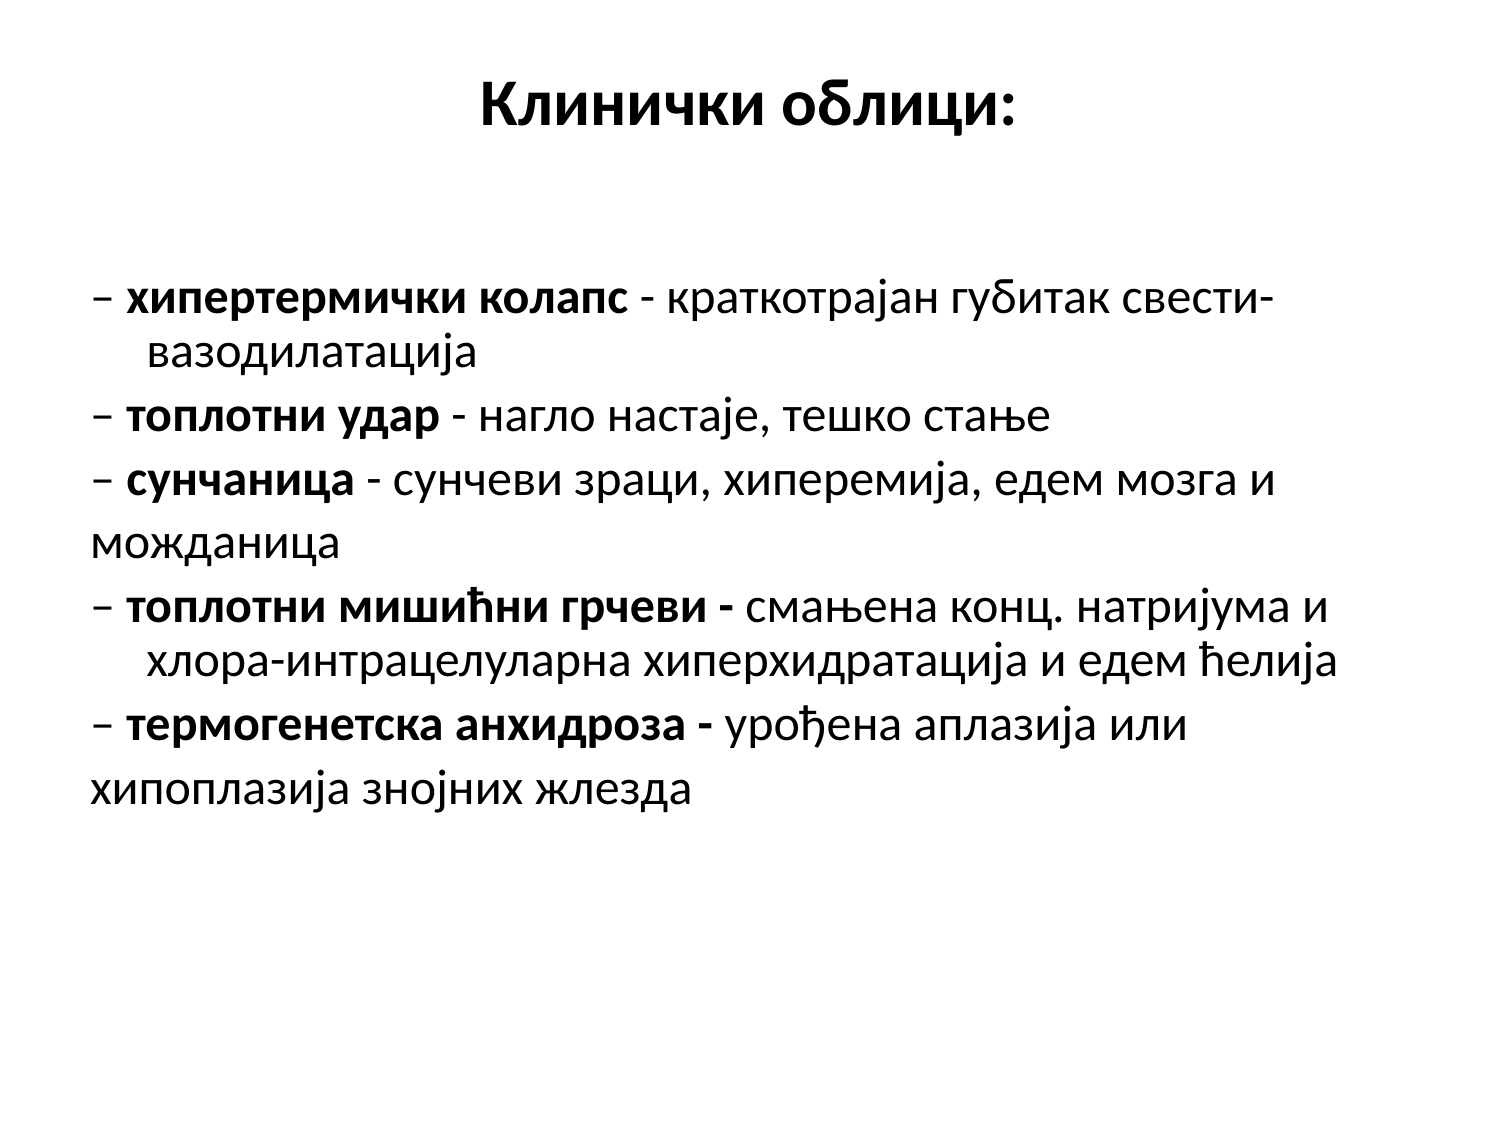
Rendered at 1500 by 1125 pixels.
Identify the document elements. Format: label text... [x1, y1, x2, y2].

list – хипертермички колапс - краткотрајан губитак свести-вазодилатација – топлотни удар - нагло настаје, тешко стање – сунчаница - сунчеви зраци, хиперемија, едем мозга и можданица – топлотни мишићни грчеви - смањена конц. натријума и хлора-интрацелуларна хиперхидратација и едем ћелија – термогенетска анхидроза - урођена аплазија или хипоплазија знојних жлезда [74, 262, 1426, 1006]
title Клинички облици: [74, 44, 1426, 233]
